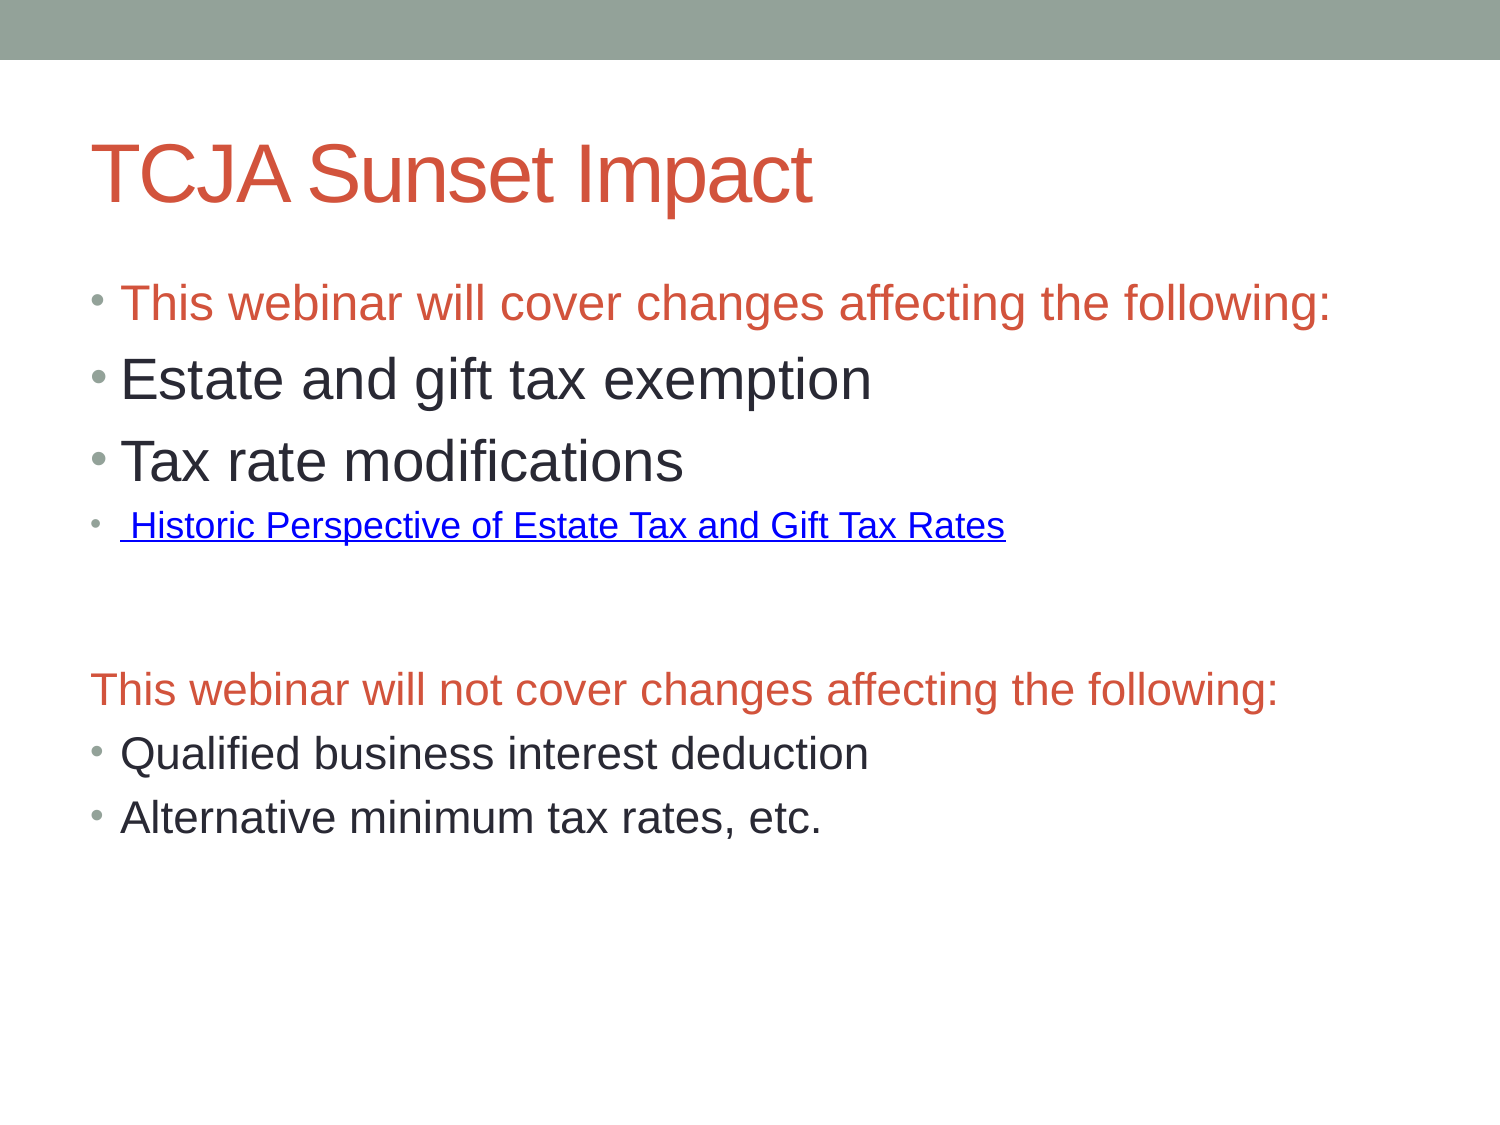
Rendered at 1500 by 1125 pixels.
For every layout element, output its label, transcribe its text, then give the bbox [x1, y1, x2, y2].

title TCJA Sunset Impact [75, 87, 1425, 250]
list This webinar will cover changes affecting the following: Estate and gift tax exemption Tax rate modifications Historic Perspective of Estate Tax and Gift Tax Rates This webinar will not cover changes affecting the following: Qualified business interest deduction Alternative minimum tax rates, etc. [75, 262, 1425, 1063]
